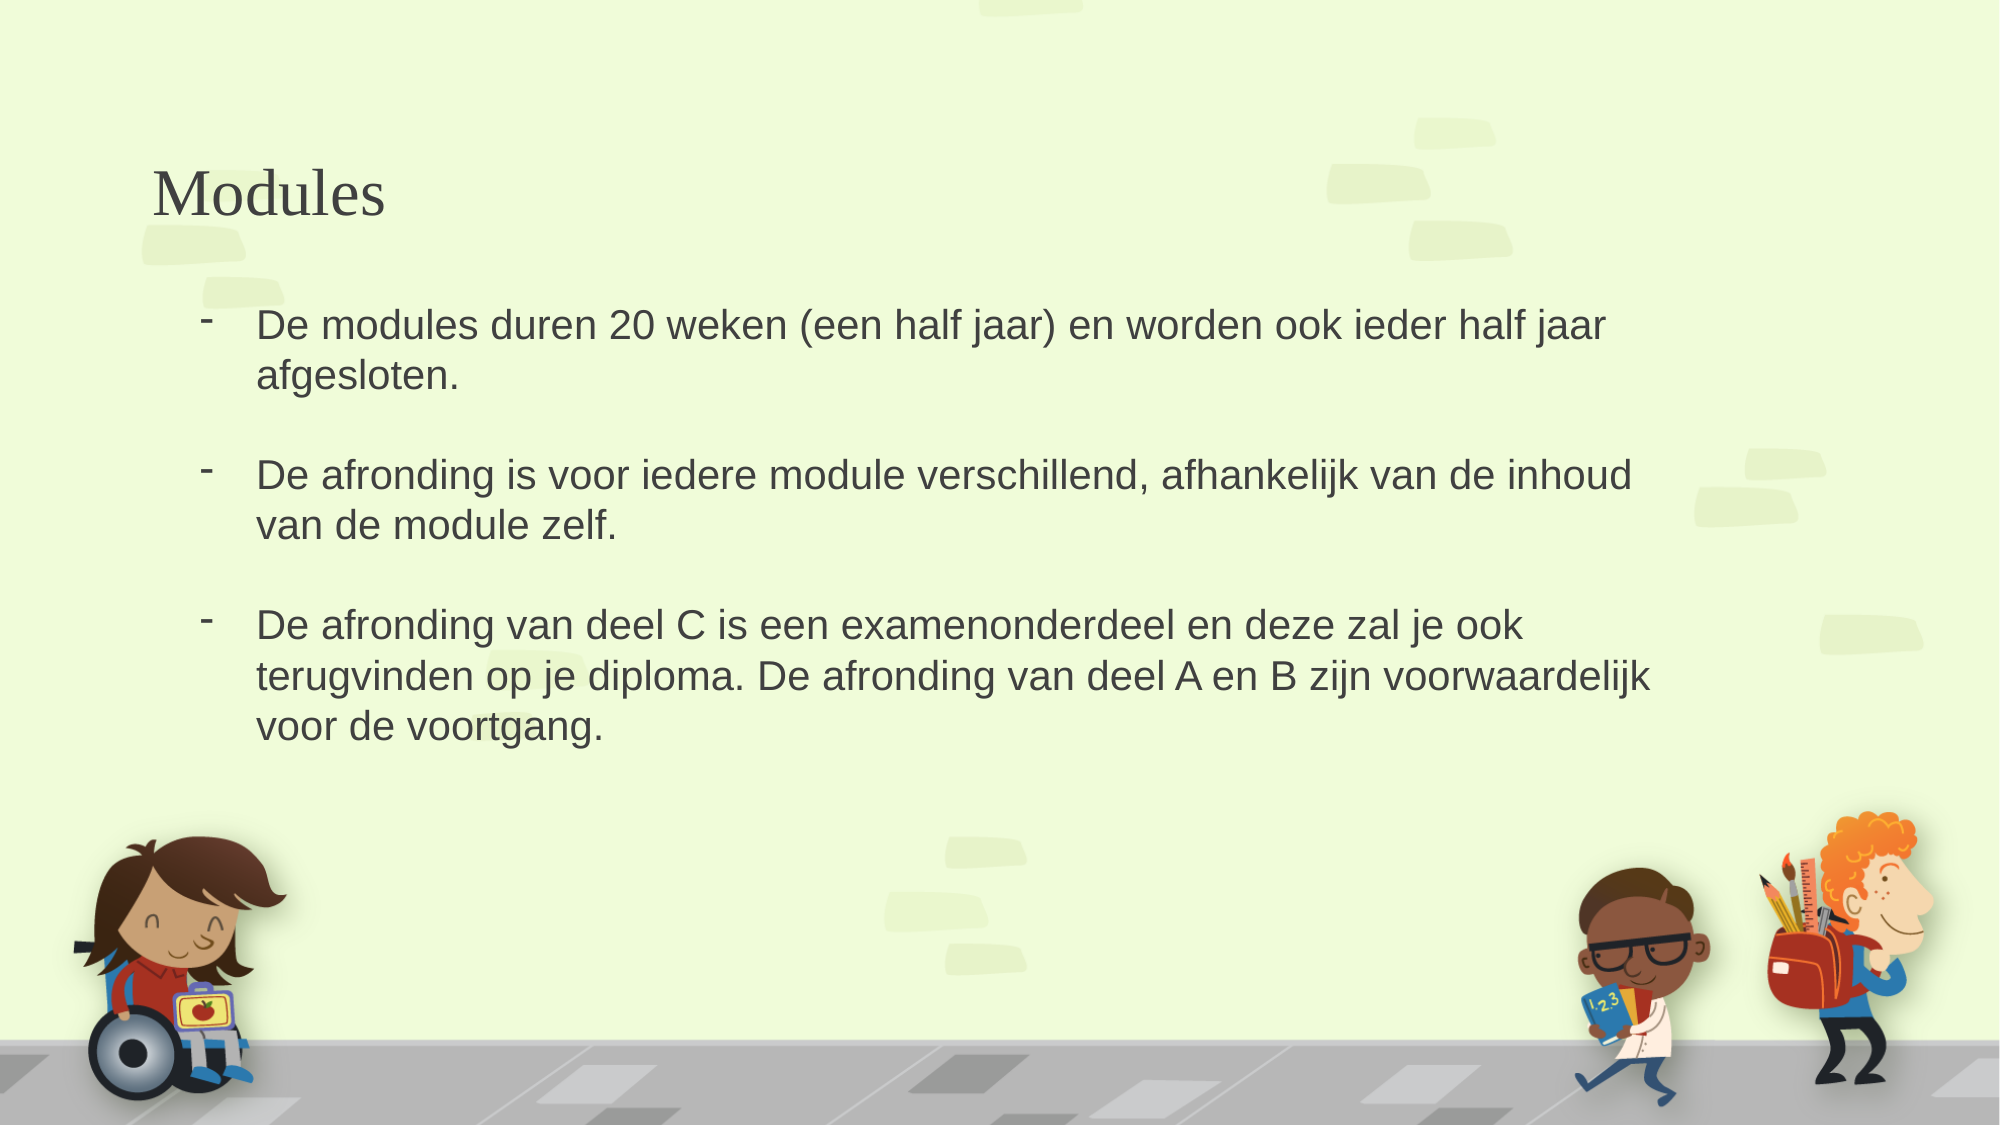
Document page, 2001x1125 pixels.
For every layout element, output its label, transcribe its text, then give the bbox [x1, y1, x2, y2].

title Modules [137, 59, 1750, 238]
text_box De modules duren 20 weken (een half jaar) en worden ook ieder half jaar afgesloten. De afronding is voor iedere module verschillend, afhankelijk van de inhoud van de module zelf. De afronding van deel C is een examenonderdeel en deze zal je ook terugvinden op je diploma. De afronding van deel A en B zijn voorwaardelijk voor de voortgang. [184, 290, 1686, 806]
picture [0, 0, 2000, 1125]
